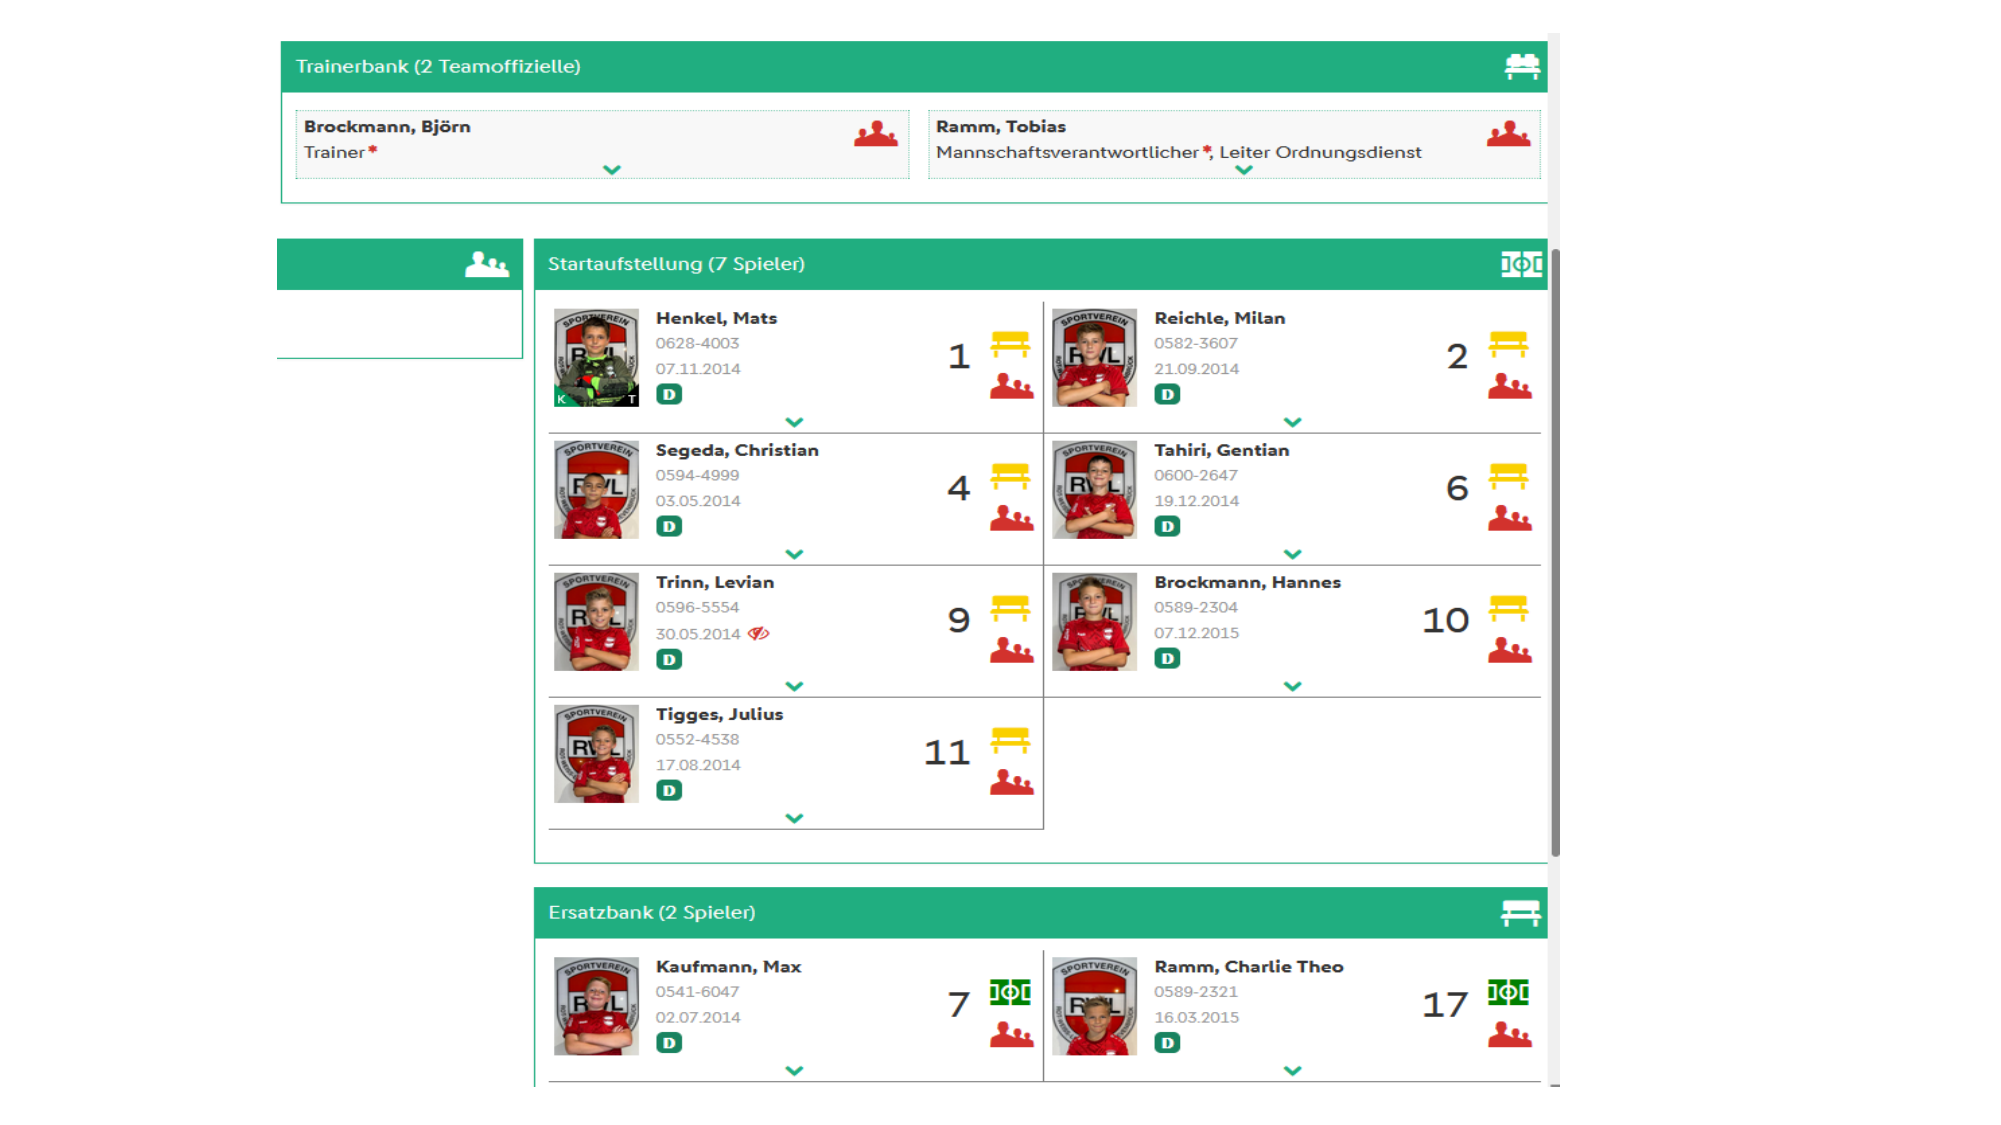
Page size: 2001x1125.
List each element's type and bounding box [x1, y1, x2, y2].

picture [277, 33, 1560, 1087]
